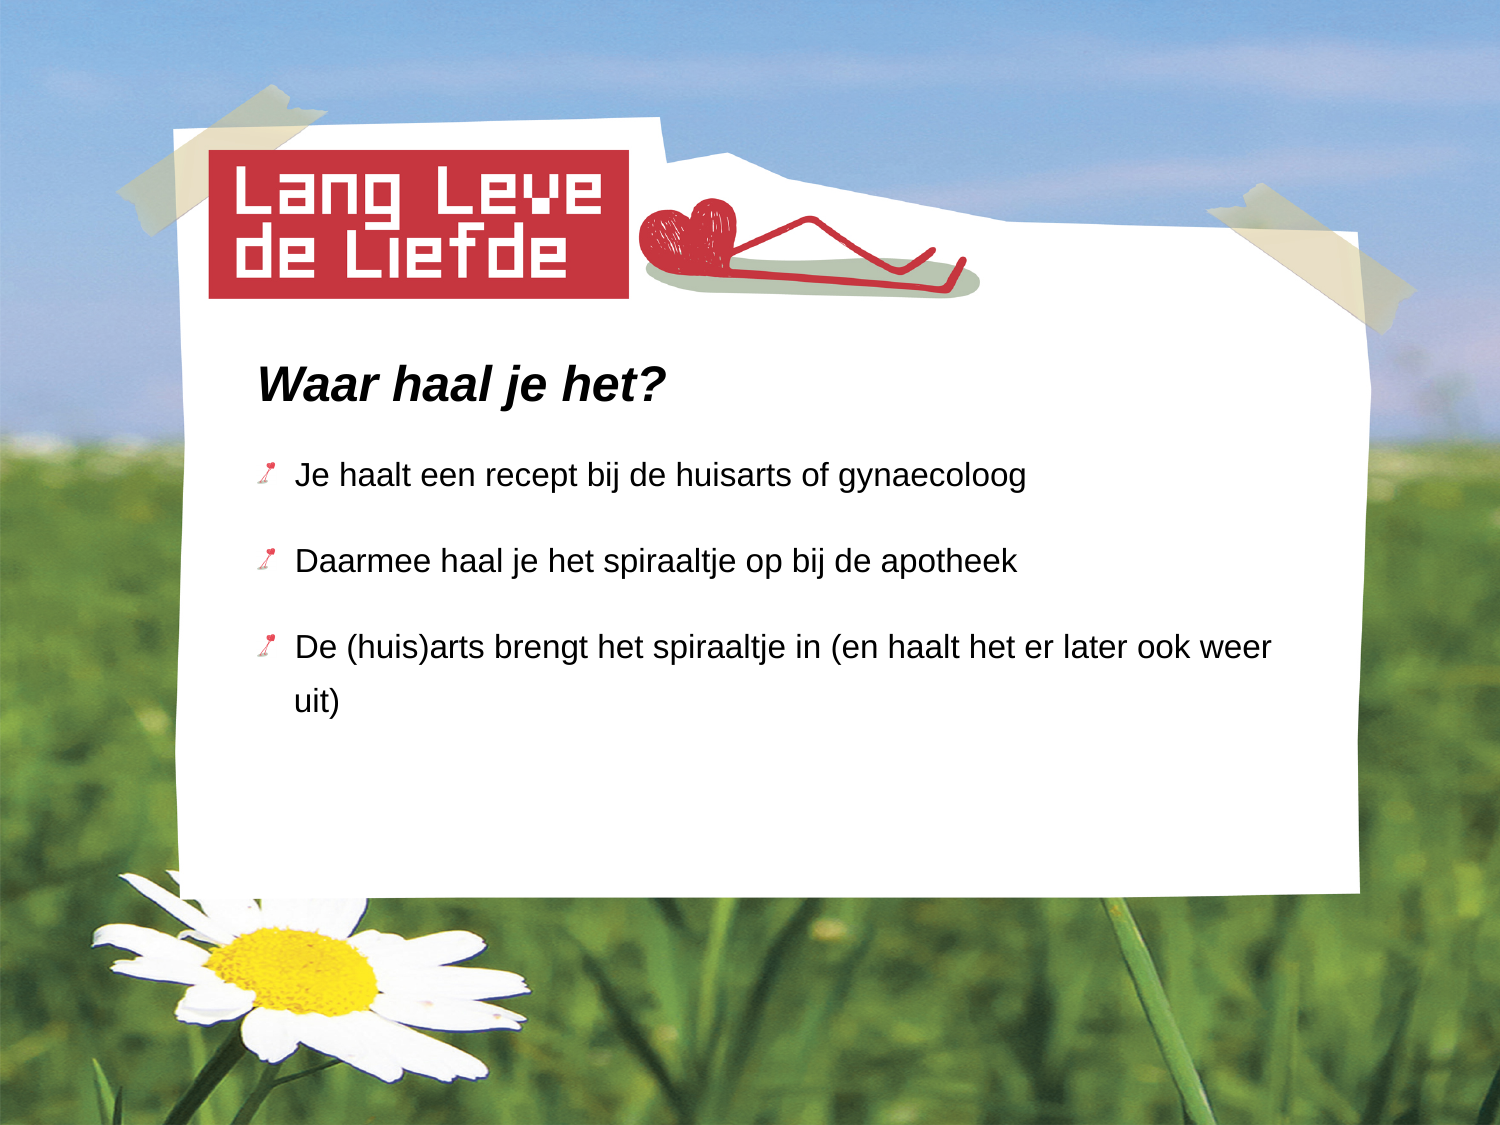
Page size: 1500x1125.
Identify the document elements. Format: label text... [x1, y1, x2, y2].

picture [0, 0, 1500, 1125]
list Waar haal je het? Je haalt een recept bij de huisarts of gynaecoloog Daarmee haal je het spiraaltje op bij de apotheek De (huis)arts brengt het spiraaltje in (en haalt het er later ook weer uit) [241, 343, 1311, 903]
